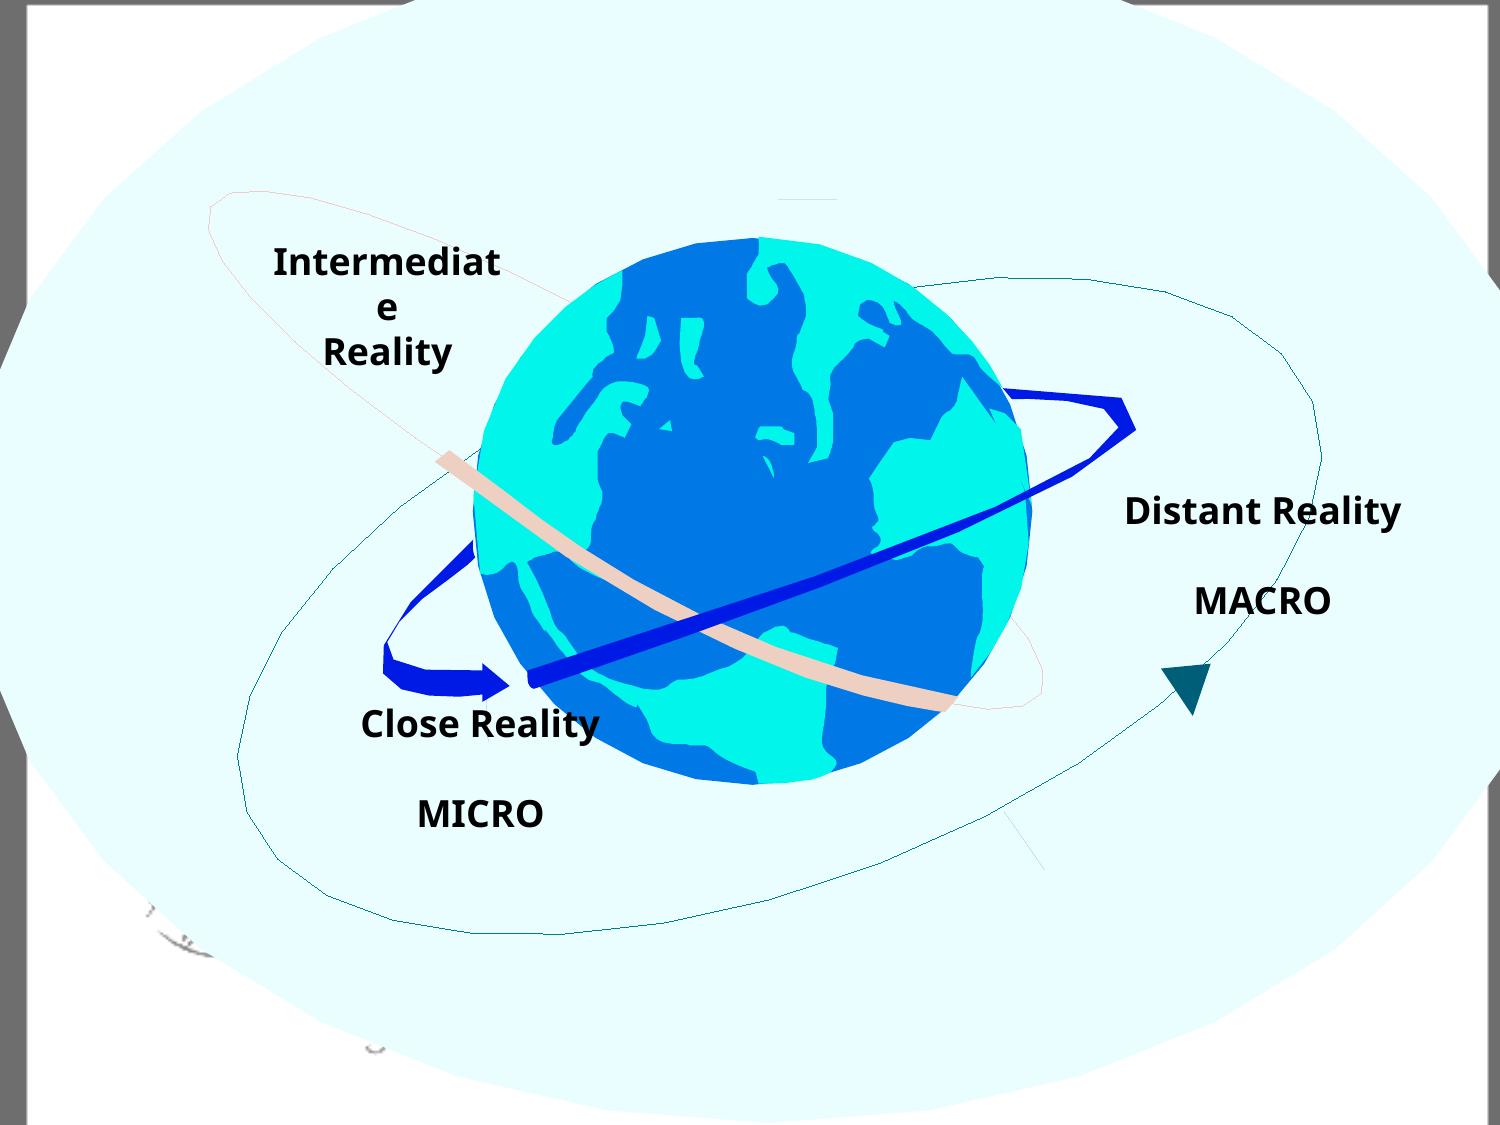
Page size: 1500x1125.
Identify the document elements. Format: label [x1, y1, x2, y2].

text_box [0, 0, 1500, 1125]
